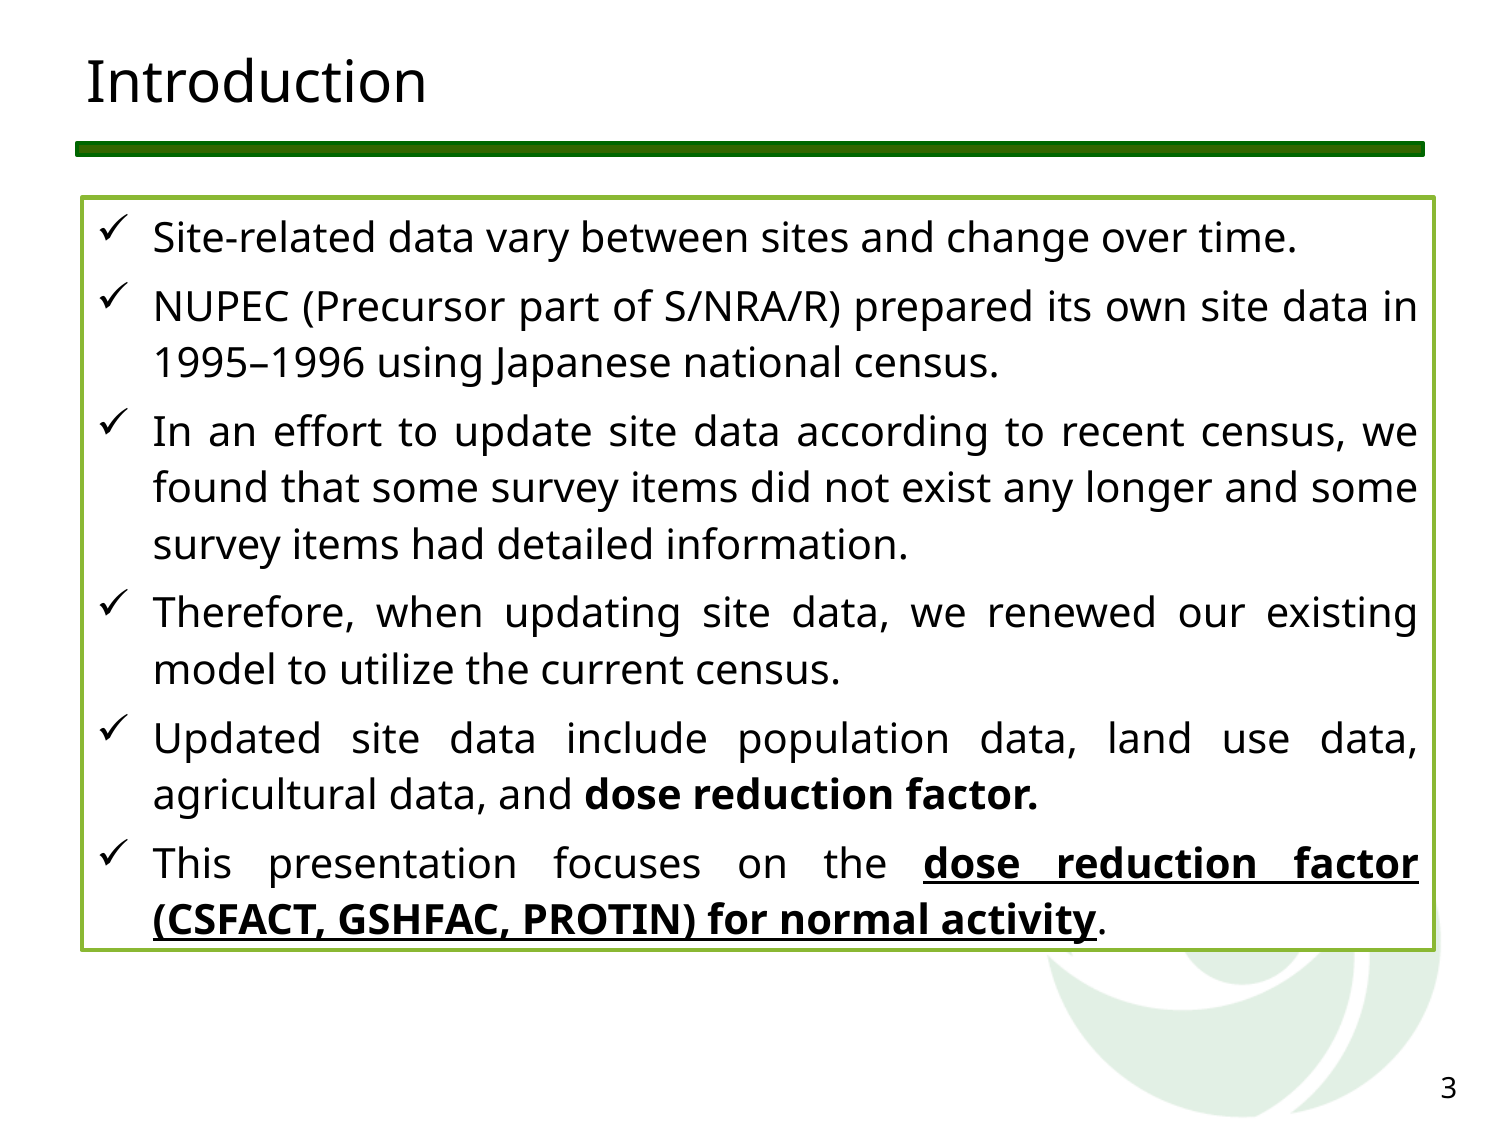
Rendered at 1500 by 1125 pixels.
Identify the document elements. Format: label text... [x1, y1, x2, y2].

title Introduction [71, 27, 1422, 131]
text_box Site-related data vary between sites and change over time. NUPEC (Precursor part of S/NRA/R) prepared its own site data in 1995–1996 using Japanese national census. In an effort to update site data according to recent census, we found that some survey items did not exist any longer and some survey items had detailed information. Therefore, when updating site data, we renewed our existing model to utilize the current census. Updated site data include population data, land use data, agricultural data, and dose reduction factor. This presentation focuses on the dose reduction factor (CSFACT, GSHFAC, PROTIN) for normal activity. [80, 195, 1436, 952]
